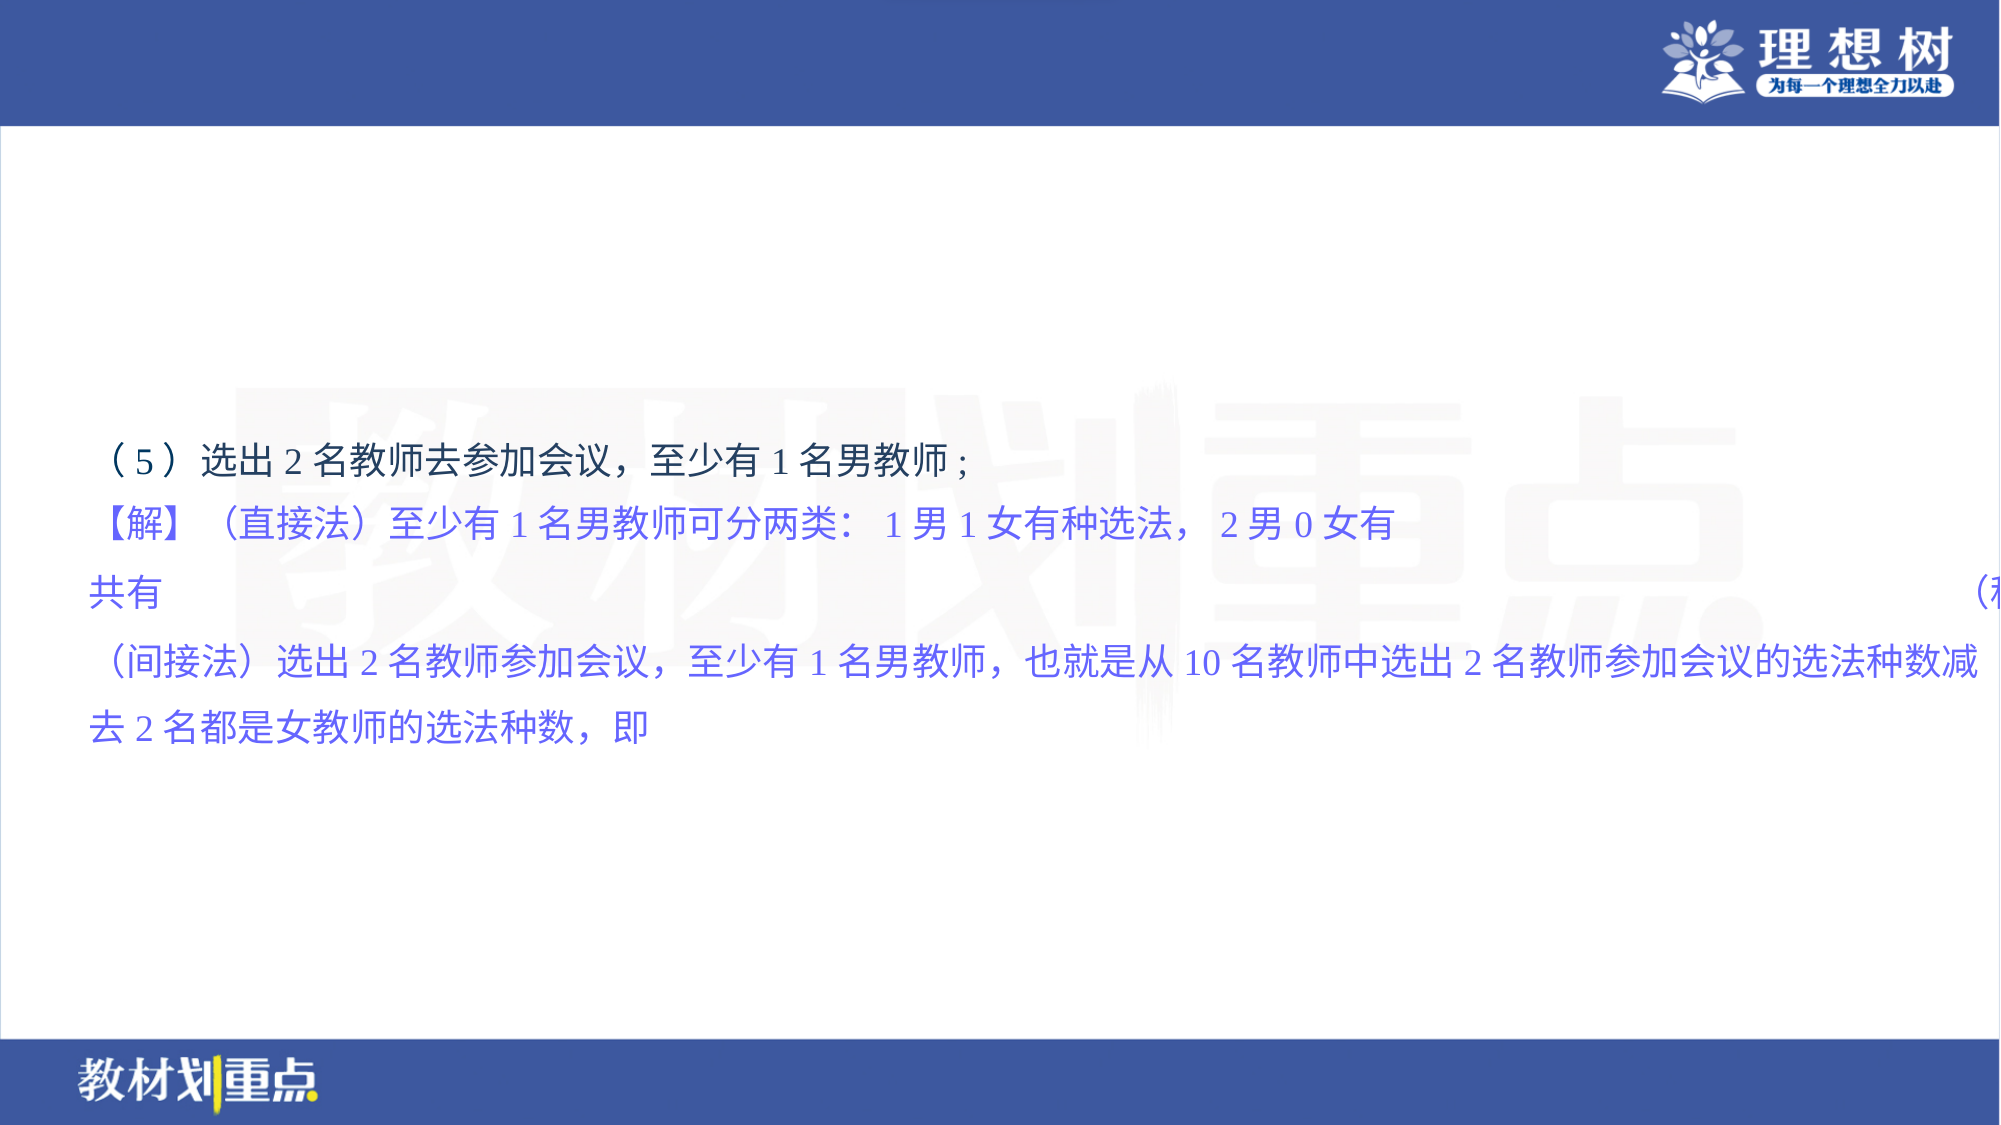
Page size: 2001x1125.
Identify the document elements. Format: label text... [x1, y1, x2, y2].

text_box （5）选出2名教师去参加会议，至少有1名男教师; [88, 414, 1911, 475]
picture [0, 0, 2000, 1125]
